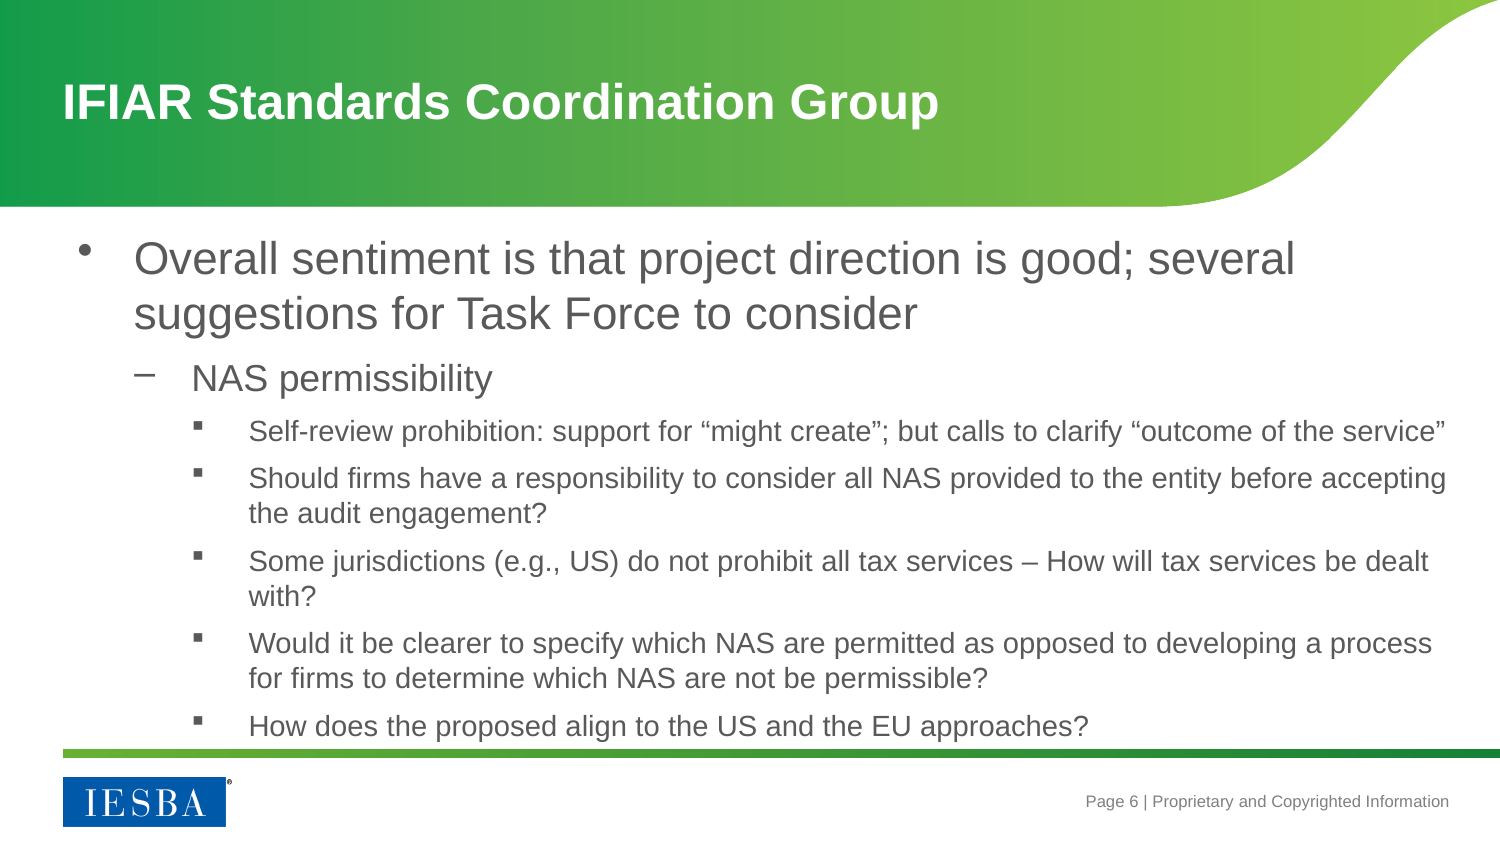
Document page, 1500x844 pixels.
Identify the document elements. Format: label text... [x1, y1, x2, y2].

picture [0, 0, 1500, 207]
title IFIAR Standards Coordination Group [62, 96, 1300, 162]
list Overall sentiment is that project direction is good; several suggestions for Task Force to consider NAS permissibility Self-review prohibition: support for “might create”; but calls to clarify “outcome of the service” Should firms have a responsibility to consider all NAS provided to the entity before accepting the audit engagement? Some jurisdictions (e.g., US) do not prohibit all tax services – How will tax services be dealt with? Would it be clearer to specify which NAS are permitted as opposed to developing a process for firms to determine which NAS are not be permissible? How does the proposed align to the US and the EU approaches? [62, 220, 1475, 735]
picture [63, 777, 232, 827]
